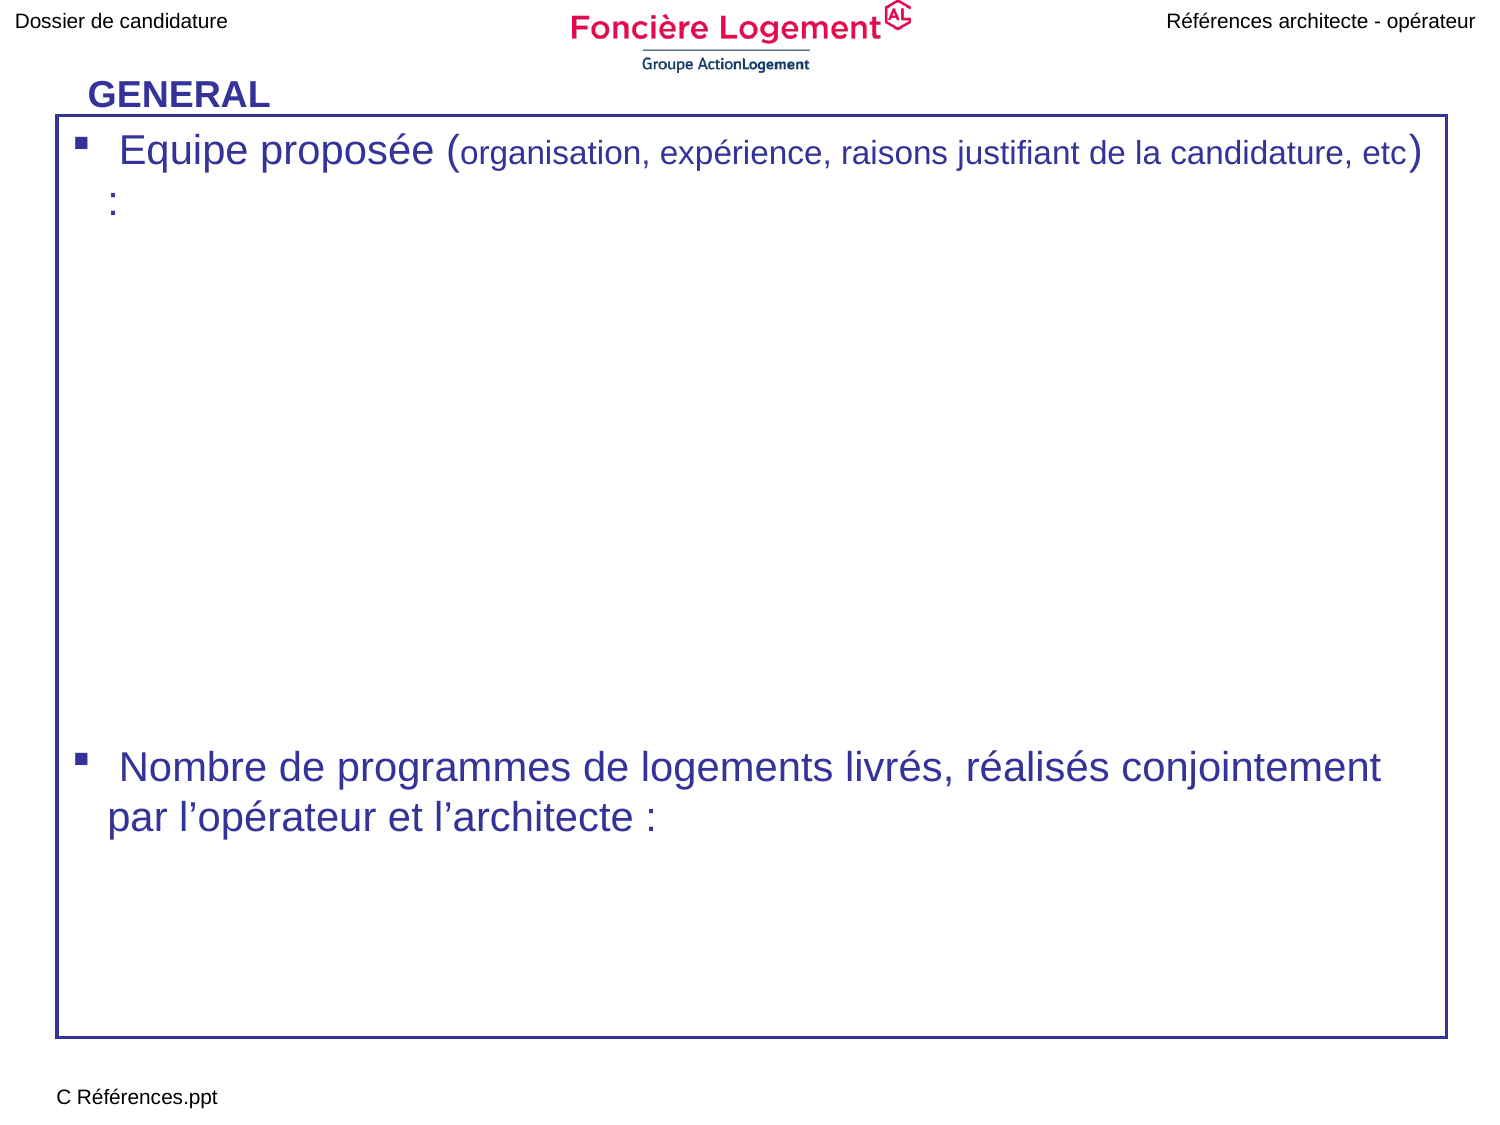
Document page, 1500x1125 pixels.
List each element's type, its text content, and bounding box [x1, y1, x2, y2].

picture [572, 0, 911, 73]
text_box GENERAL [72, 62, 518, 115]
text_box Equipe proposée (organisation, expérience, raisons justifiant de la candidature, etc) : Nombre de programmes de logements livrés, réalisés conjointement par l’opérateur et l’architecte : [57, 115, 1447, 1038]
